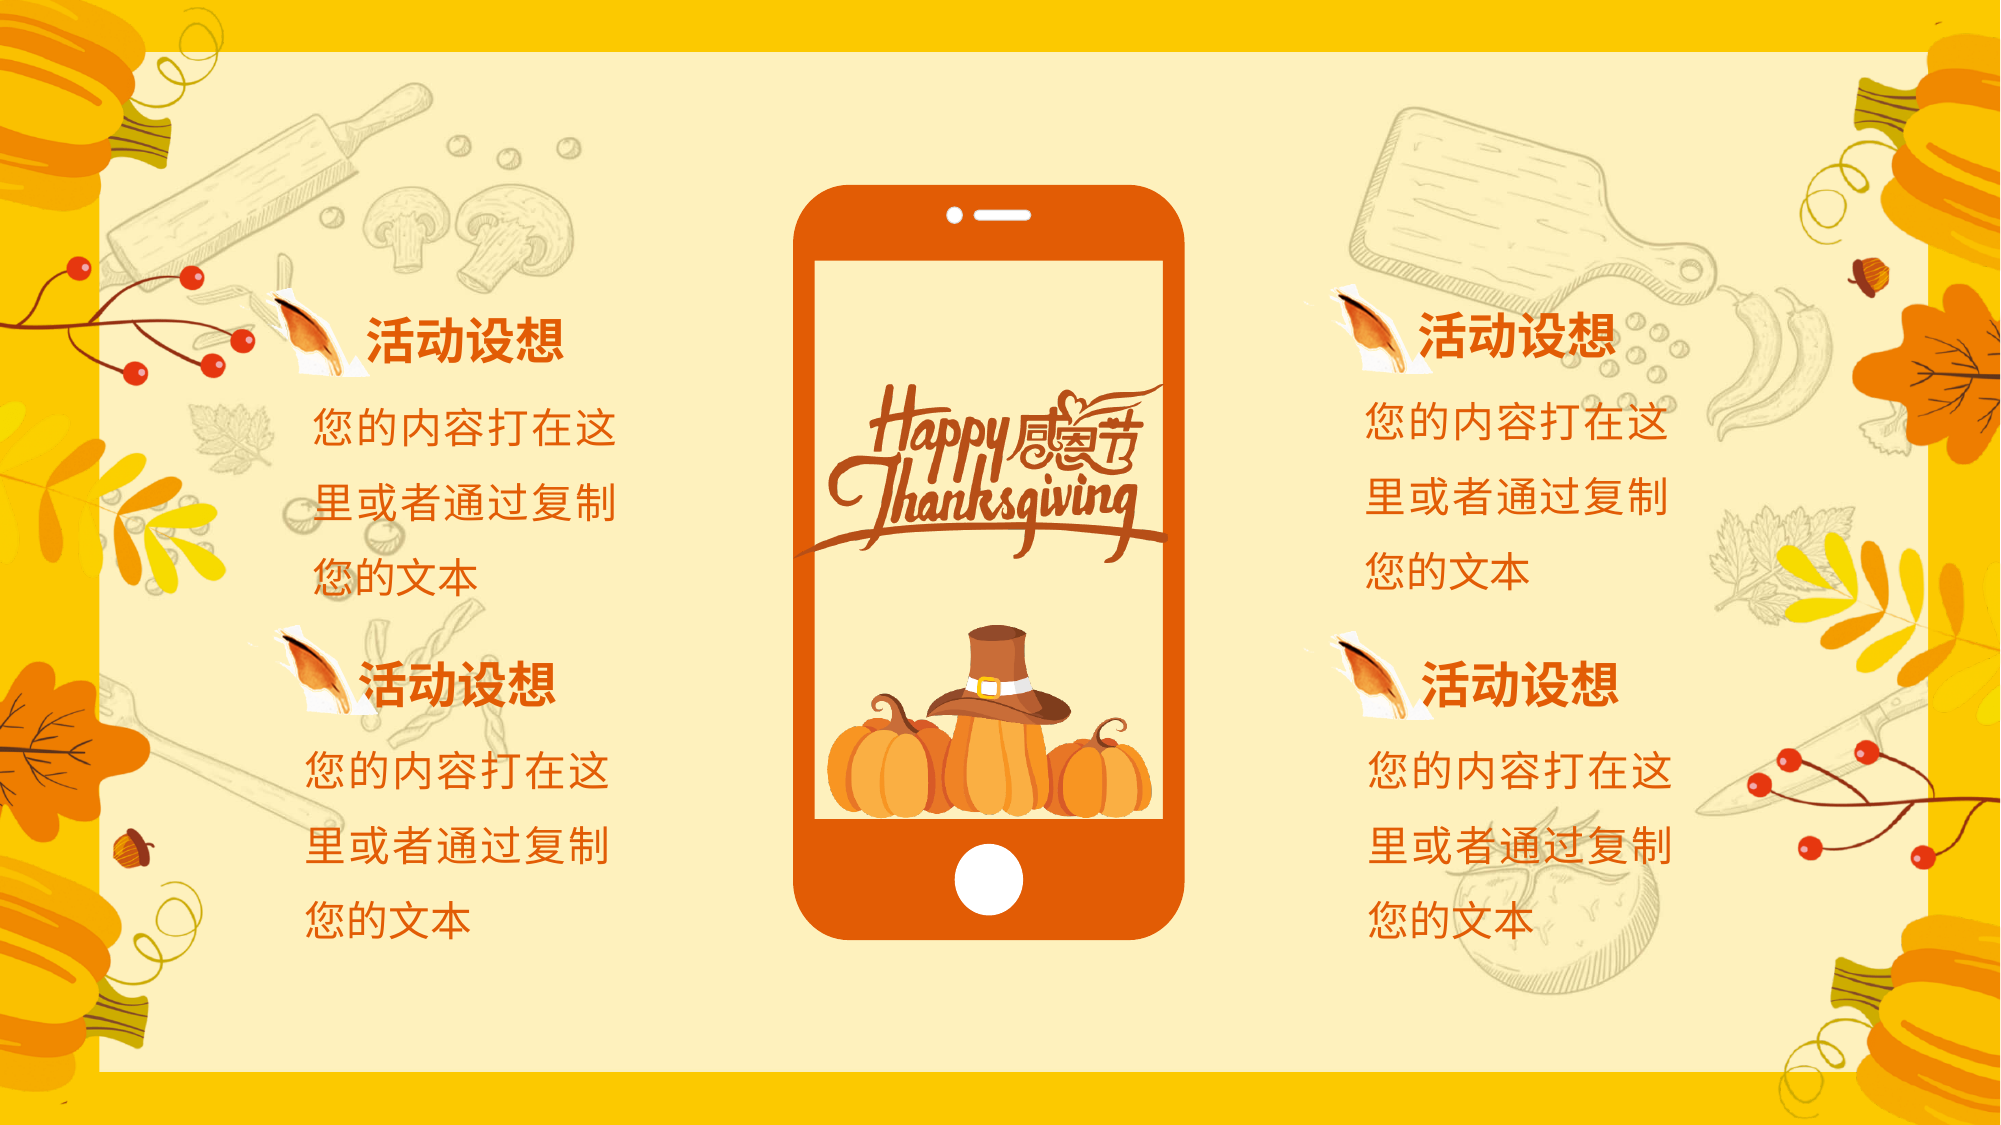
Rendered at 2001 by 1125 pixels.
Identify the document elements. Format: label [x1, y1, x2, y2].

text_box [757, 184, 1242, 941]
picture [0, 0, 1999, 1125]
text_box [1303, 631, 1695, 941]
text_box [239, 288, 640, 597]
text_box [1303, 284, 1692, 592]
text_box [247, 625, 632, 941]
